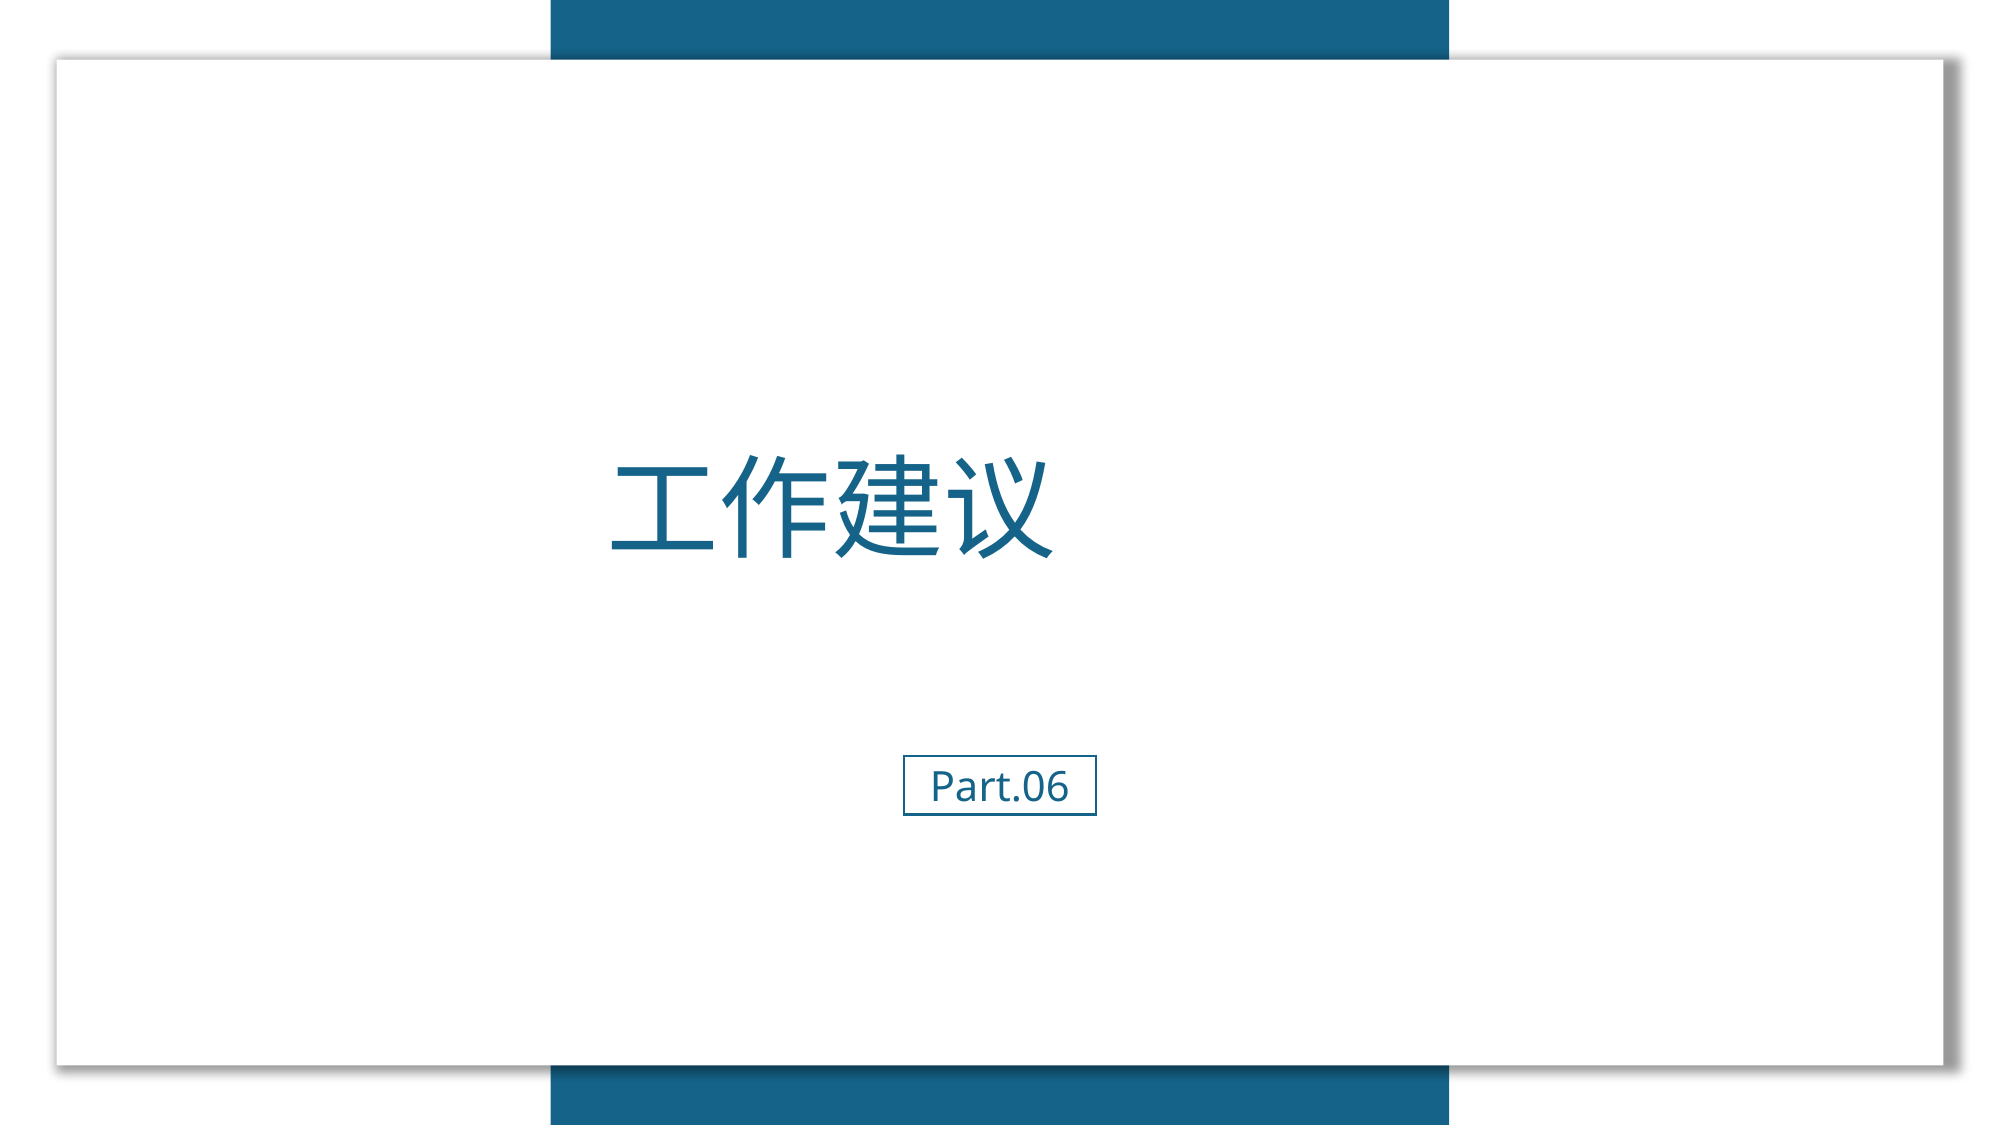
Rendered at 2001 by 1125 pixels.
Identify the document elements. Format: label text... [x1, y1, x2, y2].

text_box Part.06 [899, 752, 1101, 818]
text_box 工作建议 [591, 429, 1409, 580]
